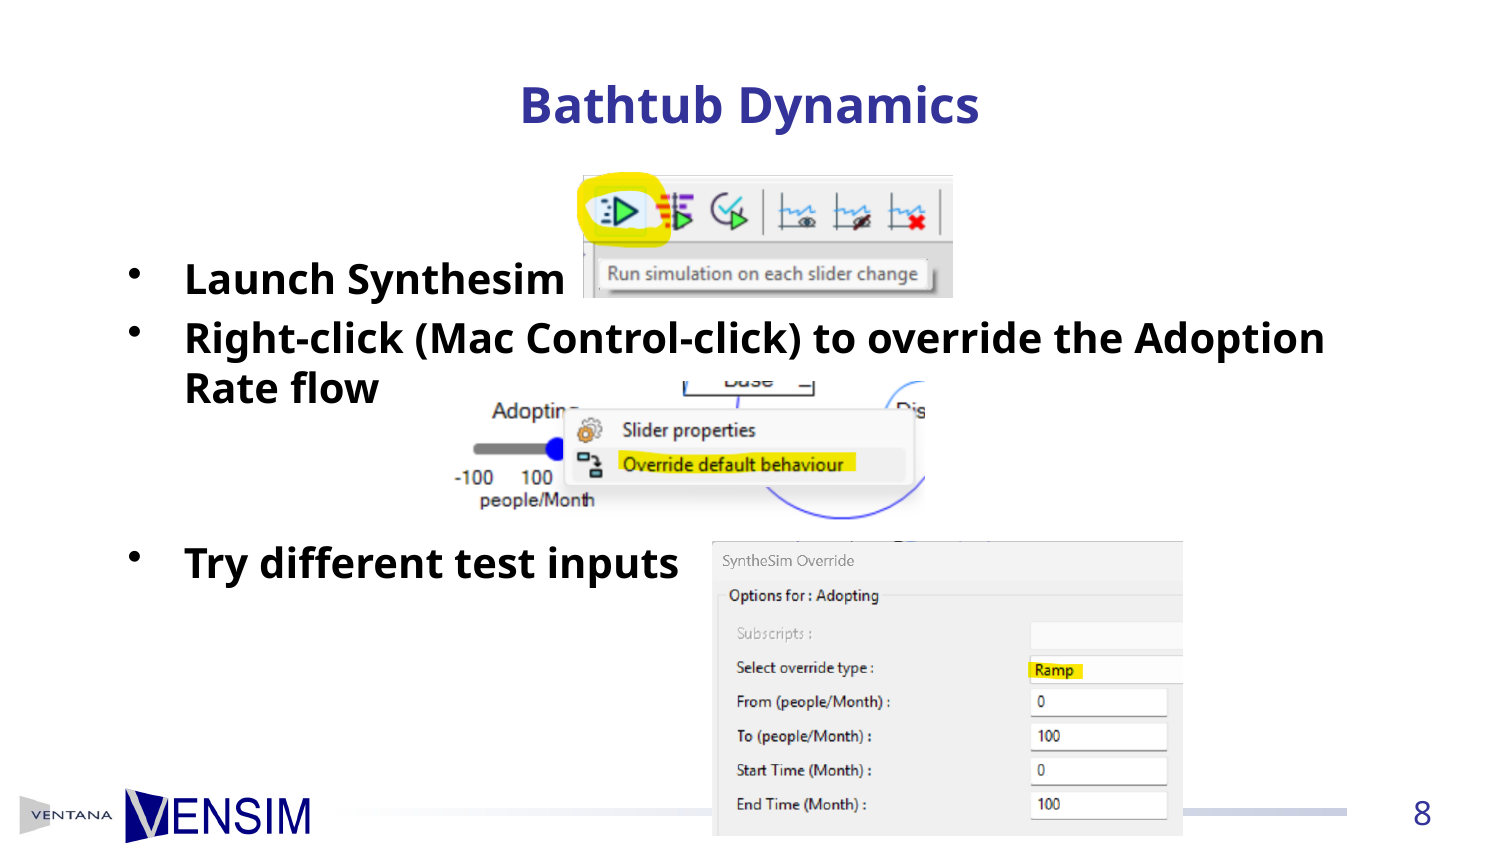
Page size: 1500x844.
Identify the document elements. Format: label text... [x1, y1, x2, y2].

picture [437, 381, 926, 529]
title Bathtub Dynamics [112, 46, 1388, 160]
list Launch Synthesim Right-click (Mac Control-click) to override the Adoption Rate flow Try different test inputs [112, 187, 1388, 760]
picture [0, 786, 313, 844]
picture [712, 541, 1183, 836]
picture [574, 171, 953, 299]
